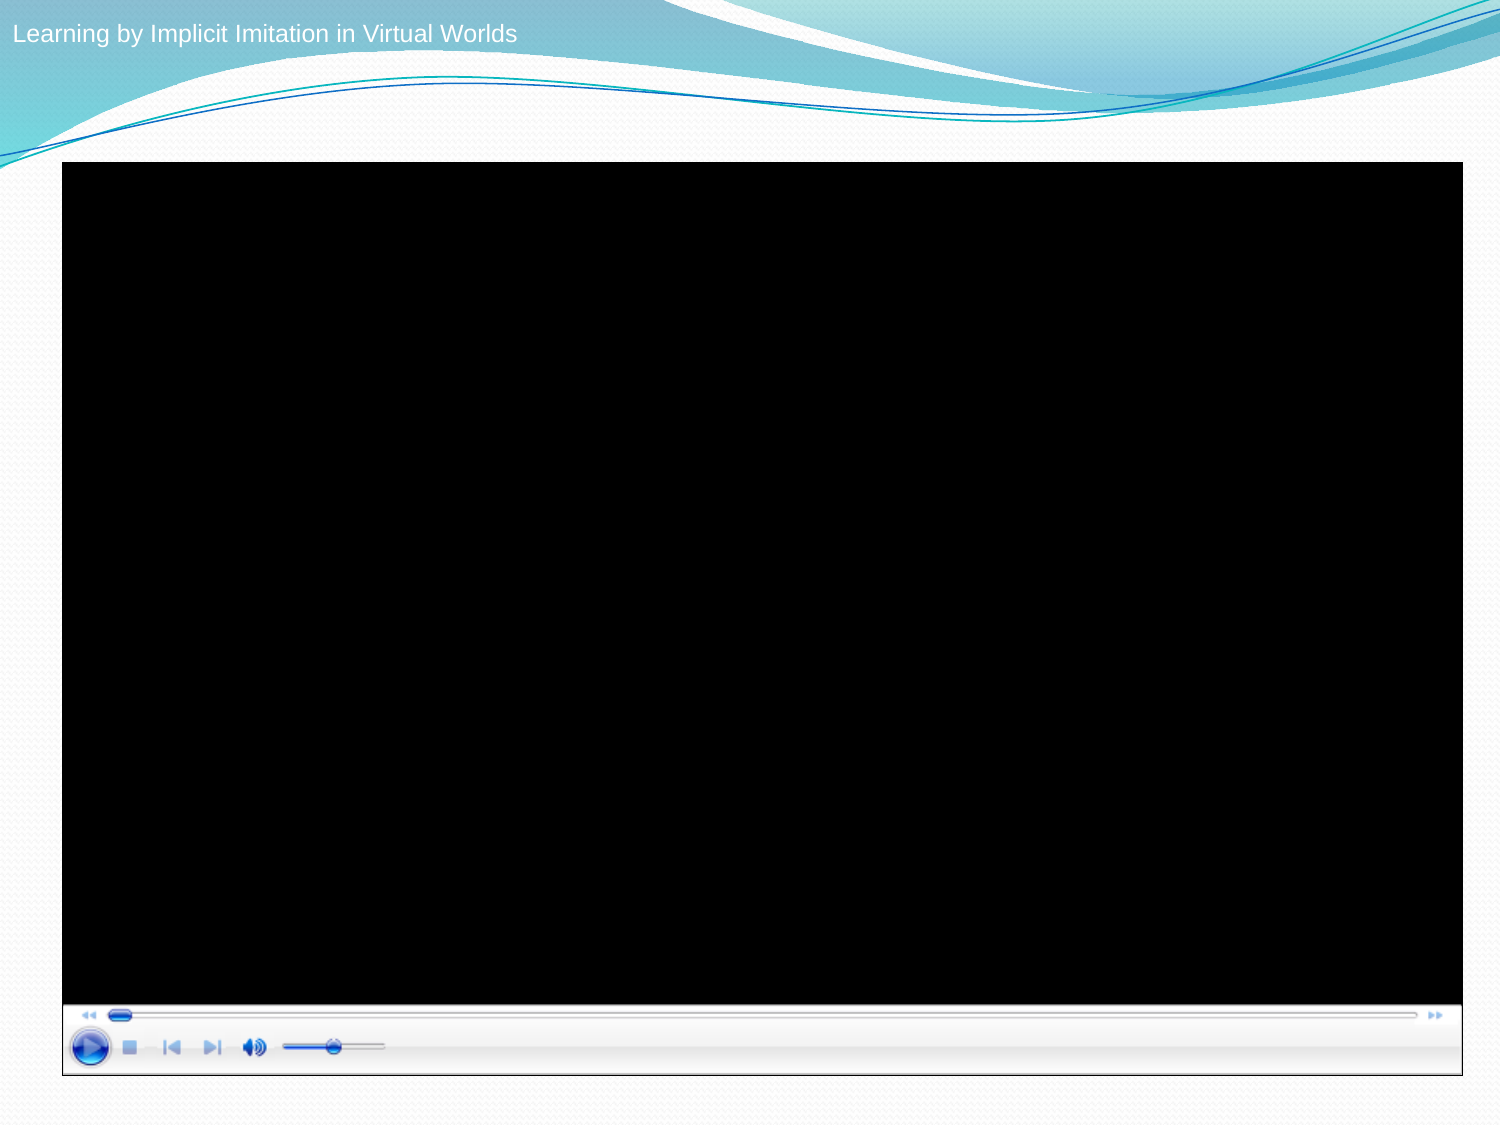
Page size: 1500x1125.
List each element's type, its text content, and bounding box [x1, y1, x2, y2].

picture [63, 163, 1462, 1075]
footer Learning by Implicit Imitation in Virtual Worlds [12, 0, 563, 48]
